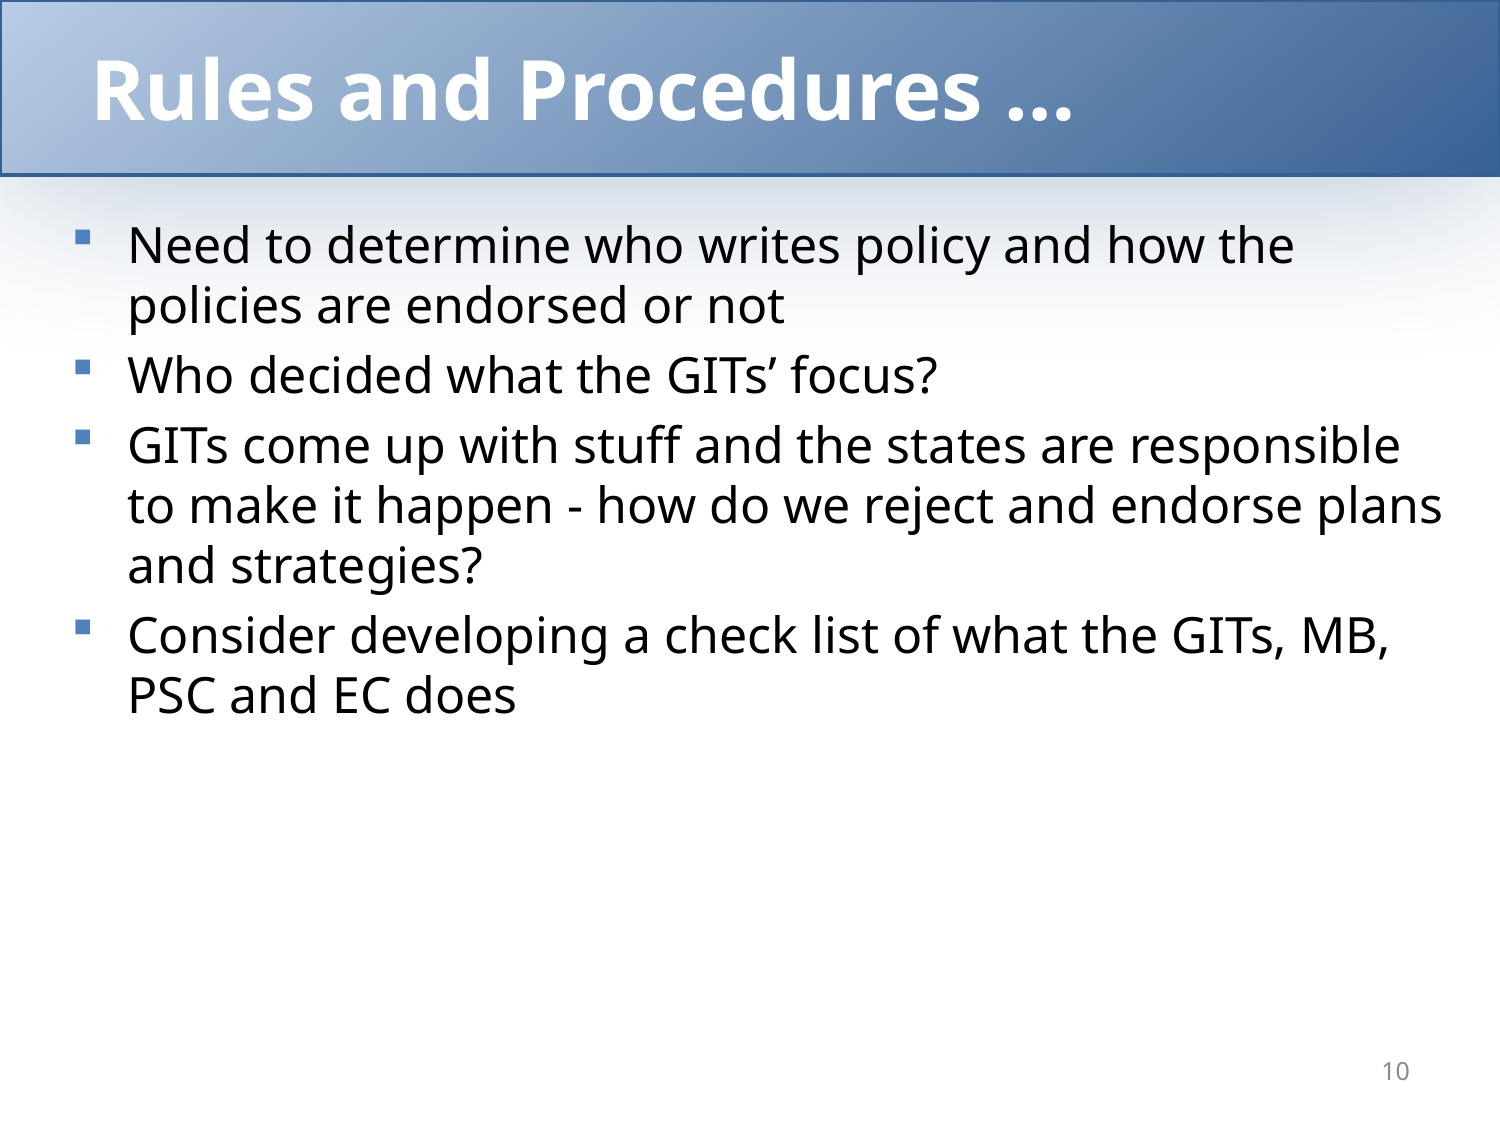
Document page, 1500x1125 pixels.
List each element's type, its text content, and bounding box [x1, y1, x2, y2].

title Rules and Procedures … [75, 0, 1350, 175]
list Need to determine who writes policy and how the policies are endorsed or not Who decided what the GITs’ focus? GITs come up with stuff and the states are responsible to make it happen - how do we reject and endorse plans and strategies? Consider developing a check list of what the GITs, MB, PSC and EC does [56, 206, 1465, 1103]
slide_number 10 [1074, 1042, 1425, 1103]
